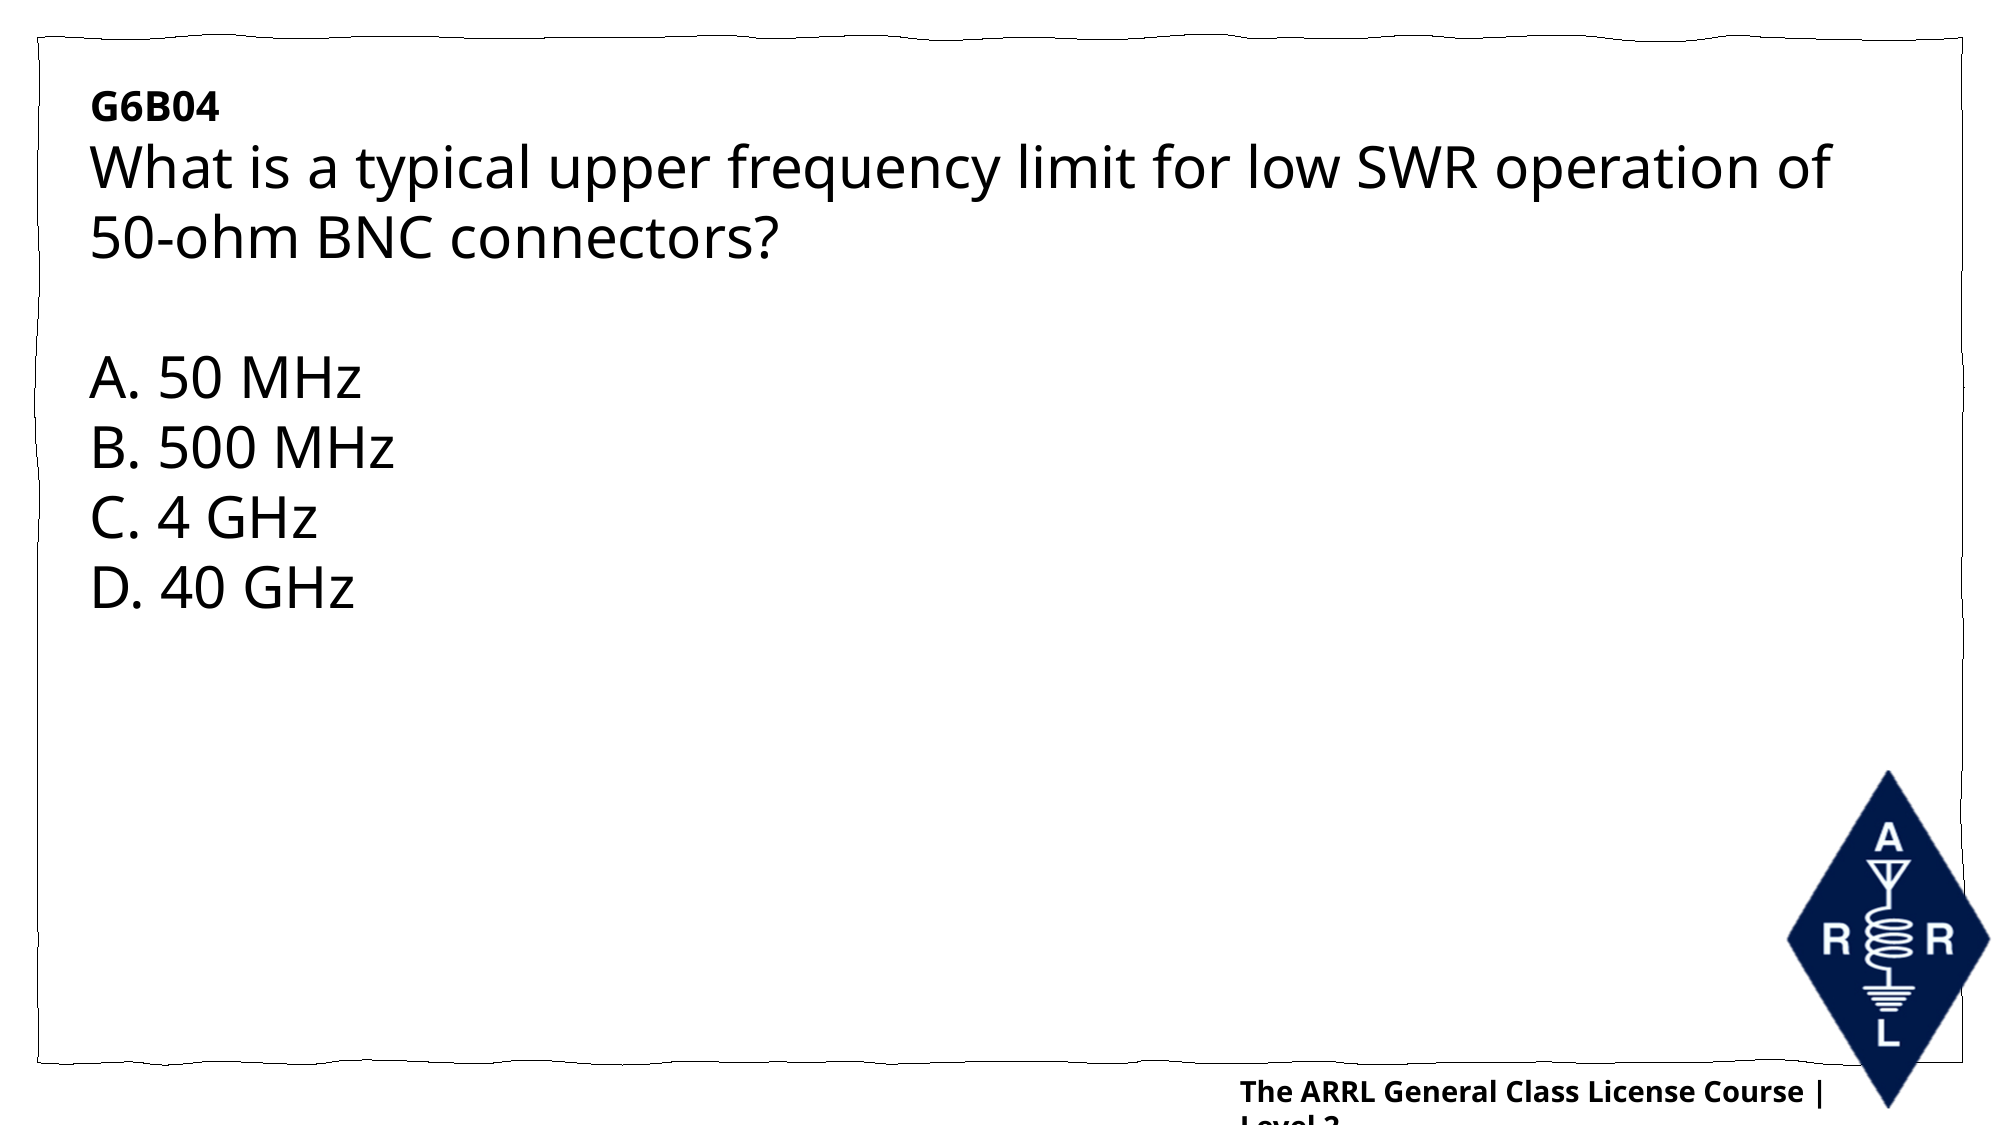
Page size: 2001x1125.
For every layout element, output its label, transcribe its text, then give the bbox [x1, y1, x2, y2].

text_box G6B04 What is a typical upper frequency limit for low SWR operation of 50-ohm BNC connectors? A. 50 MHz B. 500 MHz C. 4 GHz D. 40 GHz [75, 72, 1850, 628]
picture [1773, 752, 1999, 1125]
